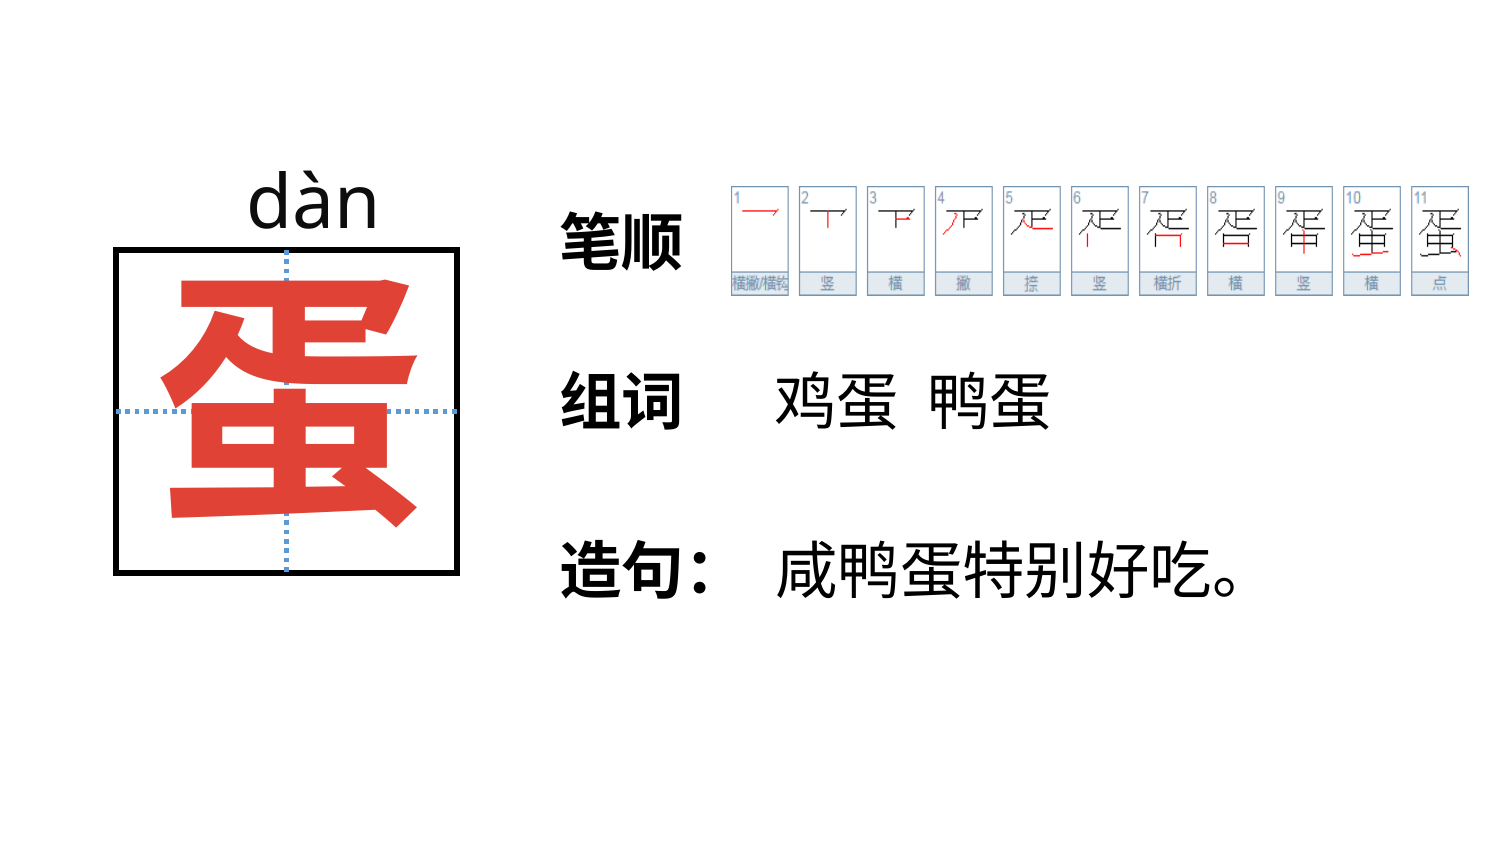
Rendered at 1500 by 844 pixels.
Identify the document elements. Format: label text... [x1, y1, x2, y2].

text_box 笔顺 [548, 197, 704, 284]
text_box 造句： 咸鸭蛋特别好吃。 [547, 525, 1318, 612]
text_box 组词 [550, 356, 704, 443]
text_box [115, 249, 458, 573]
text_box 鸡蛋 鸭蛋 [763, 356, 1133, 443]
text_box dàn [234, 147, 430, 224]
picture [731, 186, 1469, 296]
text_box 蛋 [143, 224, 550, 561]
